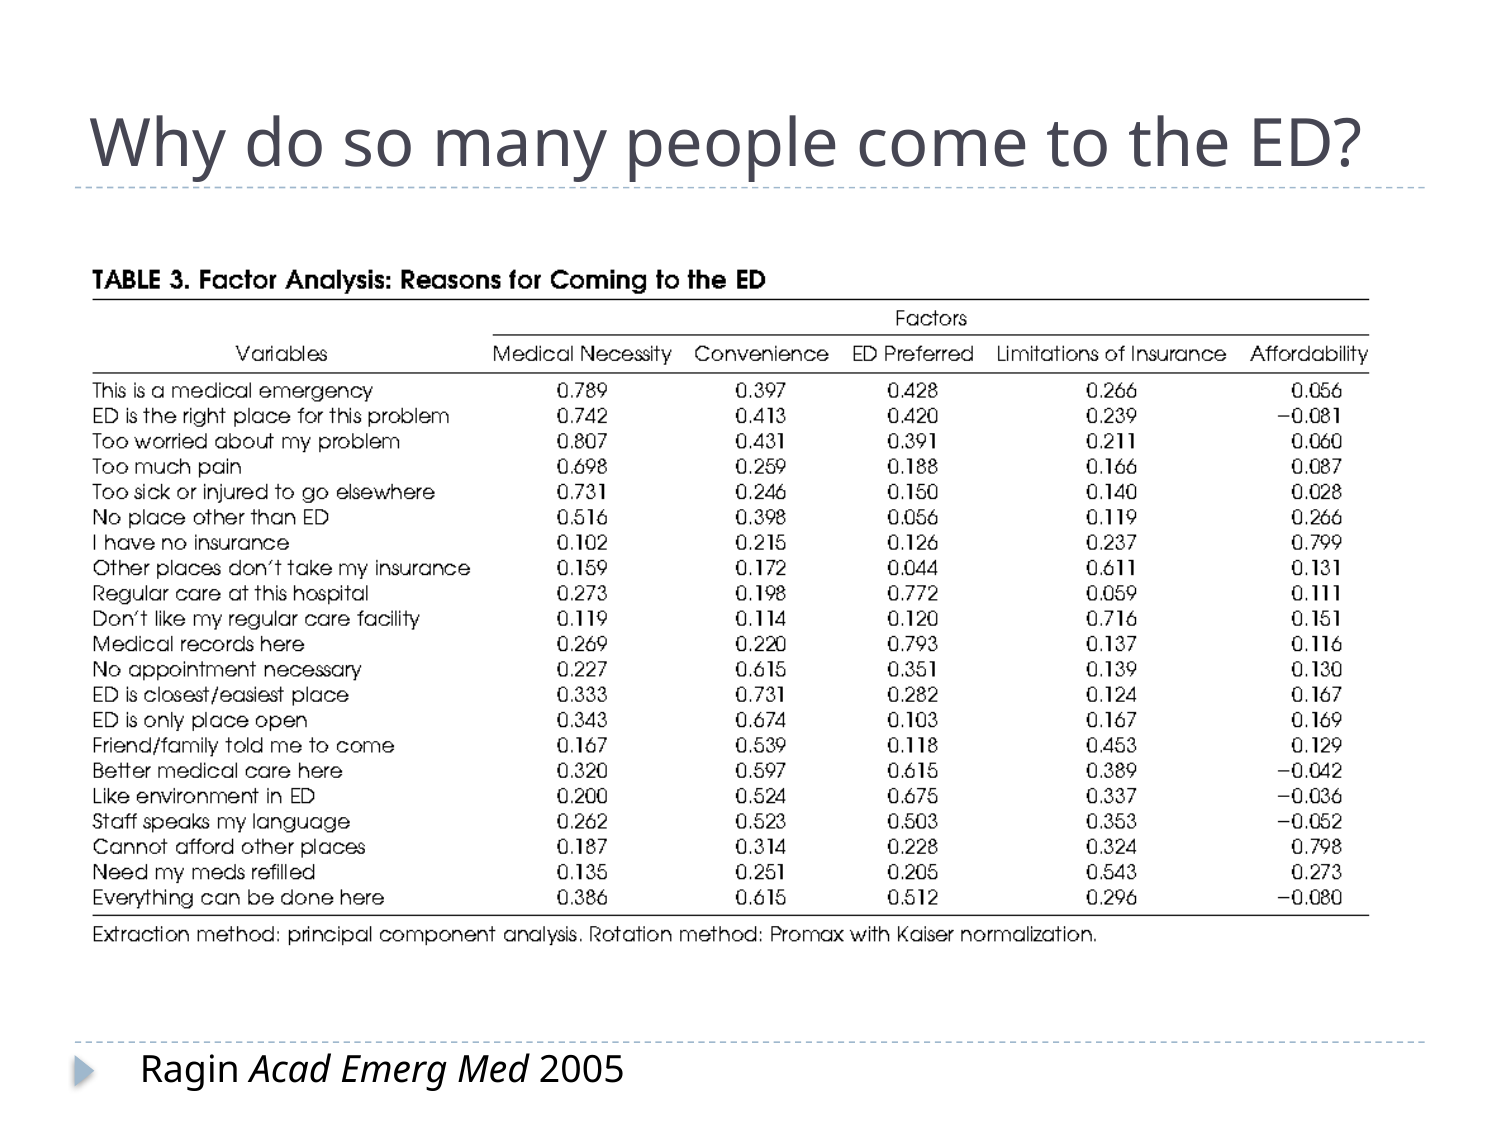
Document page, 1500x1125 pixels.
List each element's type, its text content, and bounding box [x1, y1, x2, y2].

title Why do so many people come to the ED? [75, 24, 1425, 188]
text_box Ragin Acad Emerg Med 2005 [125, 1037, 763, 1098]
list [74, 246, 1426, 963]
